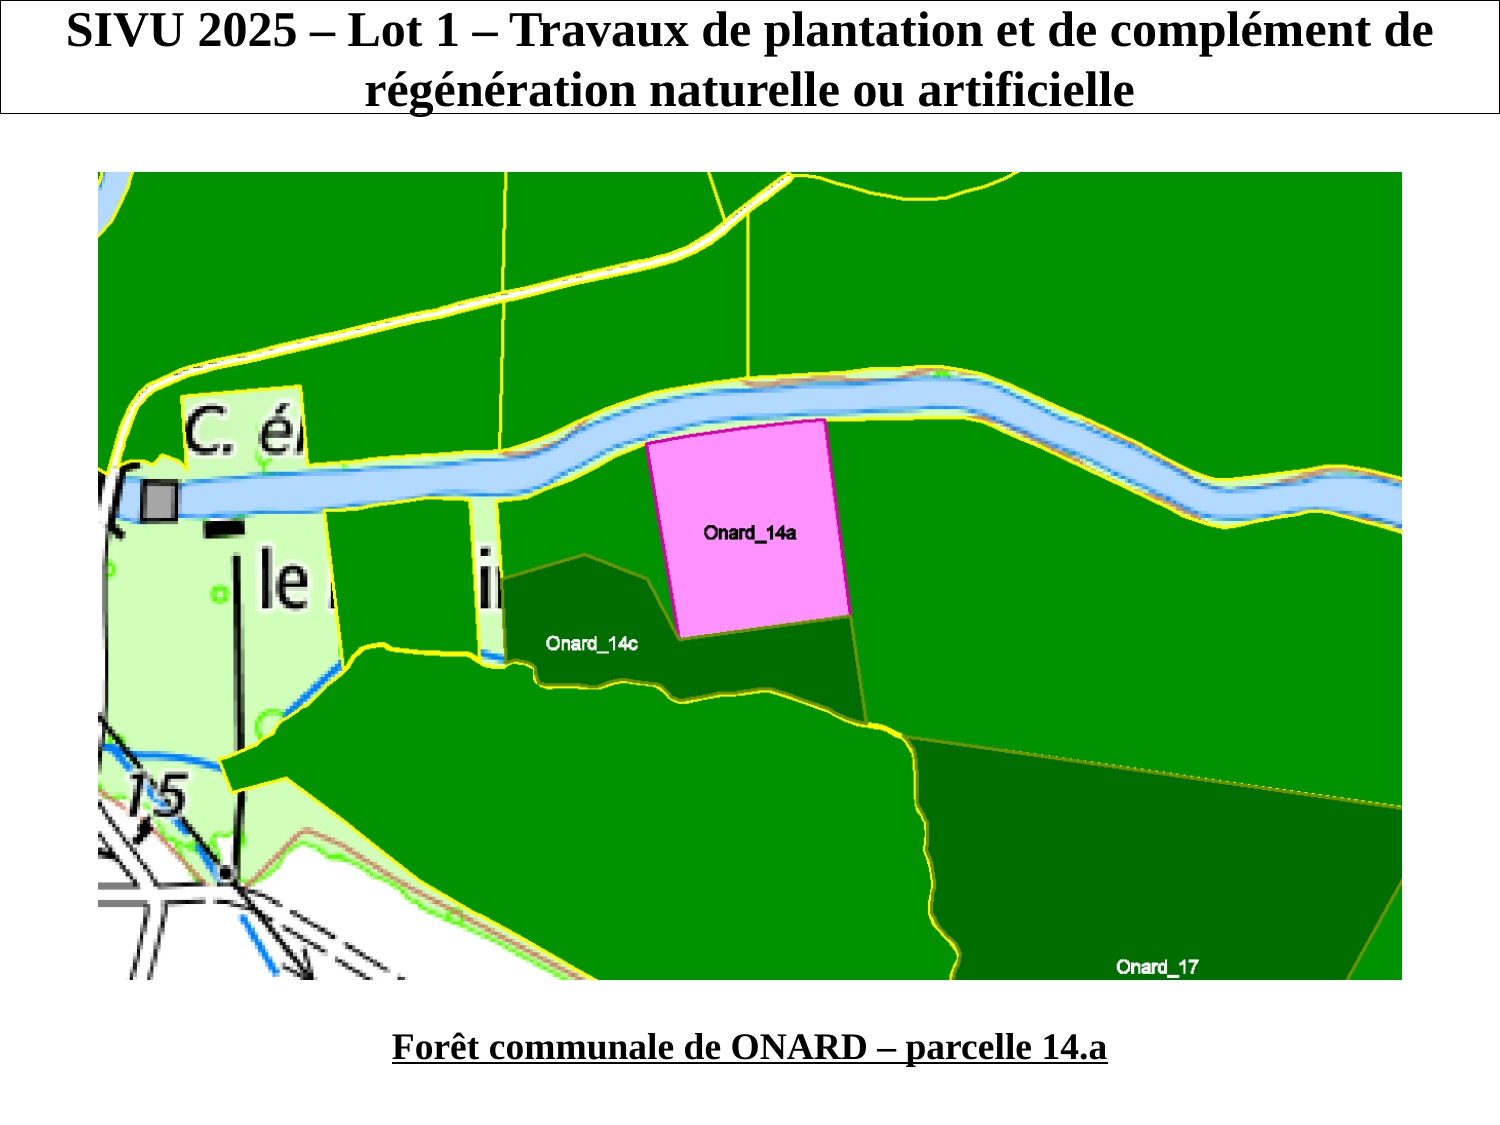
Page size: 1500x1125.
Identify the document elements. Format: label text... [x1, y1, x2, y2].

picture [98, 172, 1402, 980]
title SIVU 2025 – Lot 1 – Travaux de plantation et de complément de régénération naturelle ou artificielle [0, 0, 1500, 114]
text_box Forêt communale de ONARD – parcelle 14.a [0, 999, 1500, 1090]
